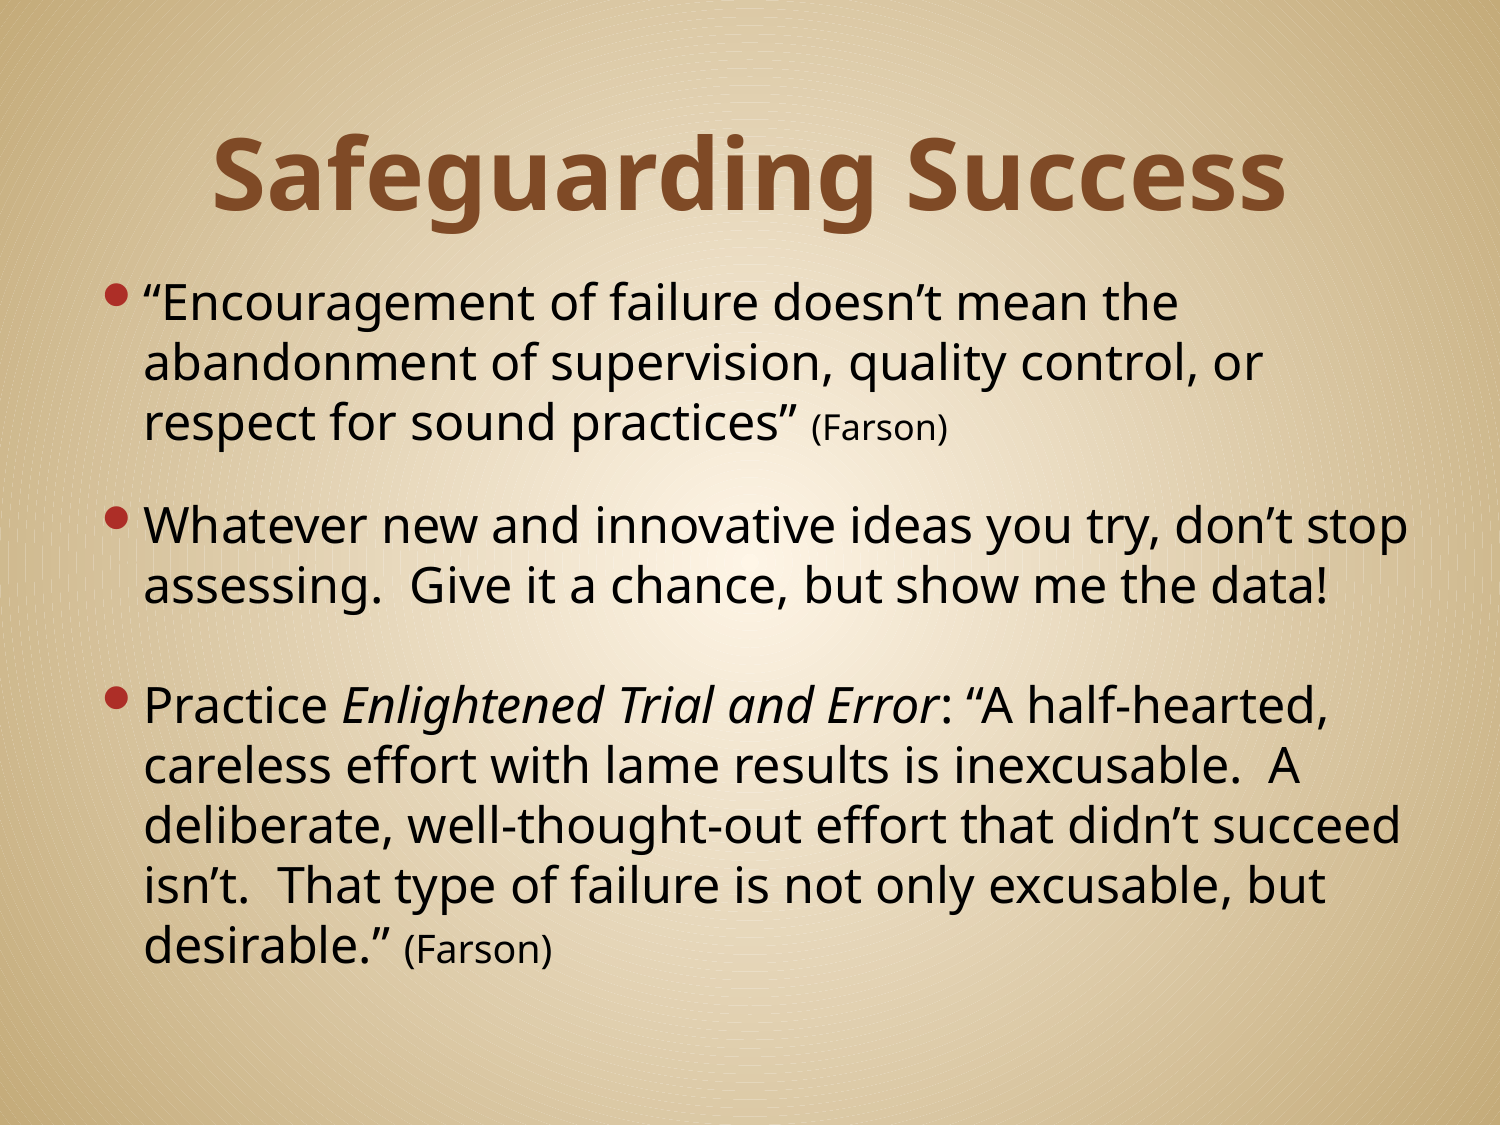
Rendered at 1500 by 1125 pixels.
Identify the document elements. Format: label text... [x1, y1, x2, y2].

title Safeguarding Success [75, 50, 1425, 238]
list “Encouragement of failure doesn’t mean the abandonment of supervision, quality control, or respect for sound practices” (Farson) Whatever new and innovative ideas you try, don’t stop assessing. Give it a chance, but show me the data! Practice Enlightened Trial and Error: “A half-hearted, careless effort with lame results is inexcusable. A deliberate, well-thought-out effort that didn’t succeed isn’t. That type of failure is not only excusable, but desirable.” (Farson) [74, 262, 1426, 1006]
